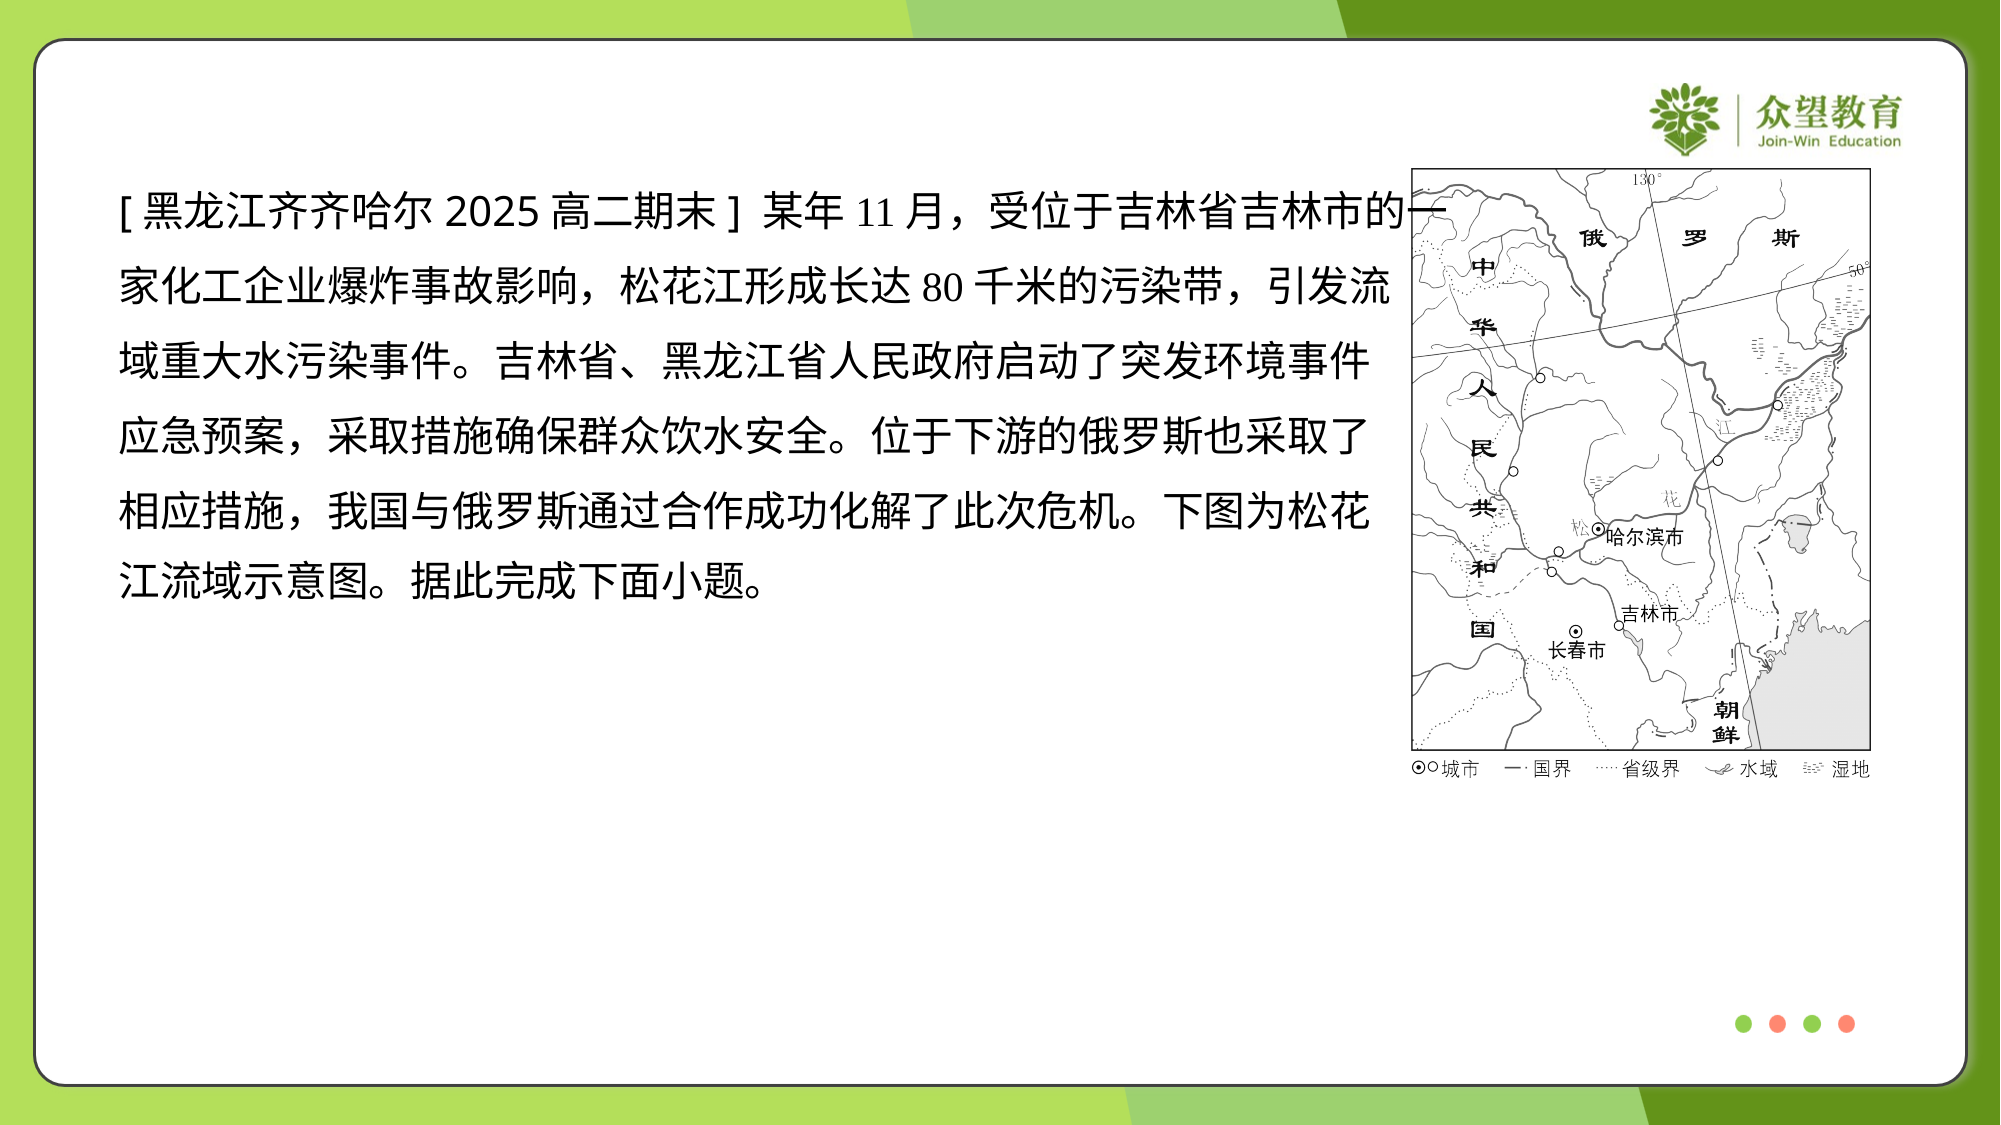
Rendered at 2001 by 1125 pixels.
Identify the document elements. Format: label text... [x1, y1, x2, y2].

text_box [黑龙江齐齐哈尔2025高二期末] 某年11月，受位于吉林省吉林市的一 家化工企业爆炸事故影响，松花江形成长达80千米的污染带，引发流 域重大水污染事件。吉林省、黑龙江省人民政府启动了突发环境事件 应急预案，采取措施确保群众饮水安全。位于下游的俄罗斯也采取了 相应措施，我国与俄罗斯通过合作成功化解了此次危机。下图为松花 江流域示意图。据此完成下面小题。 [118, 159, 1401, 598]
picture [0, 0, 2000, 1125]
